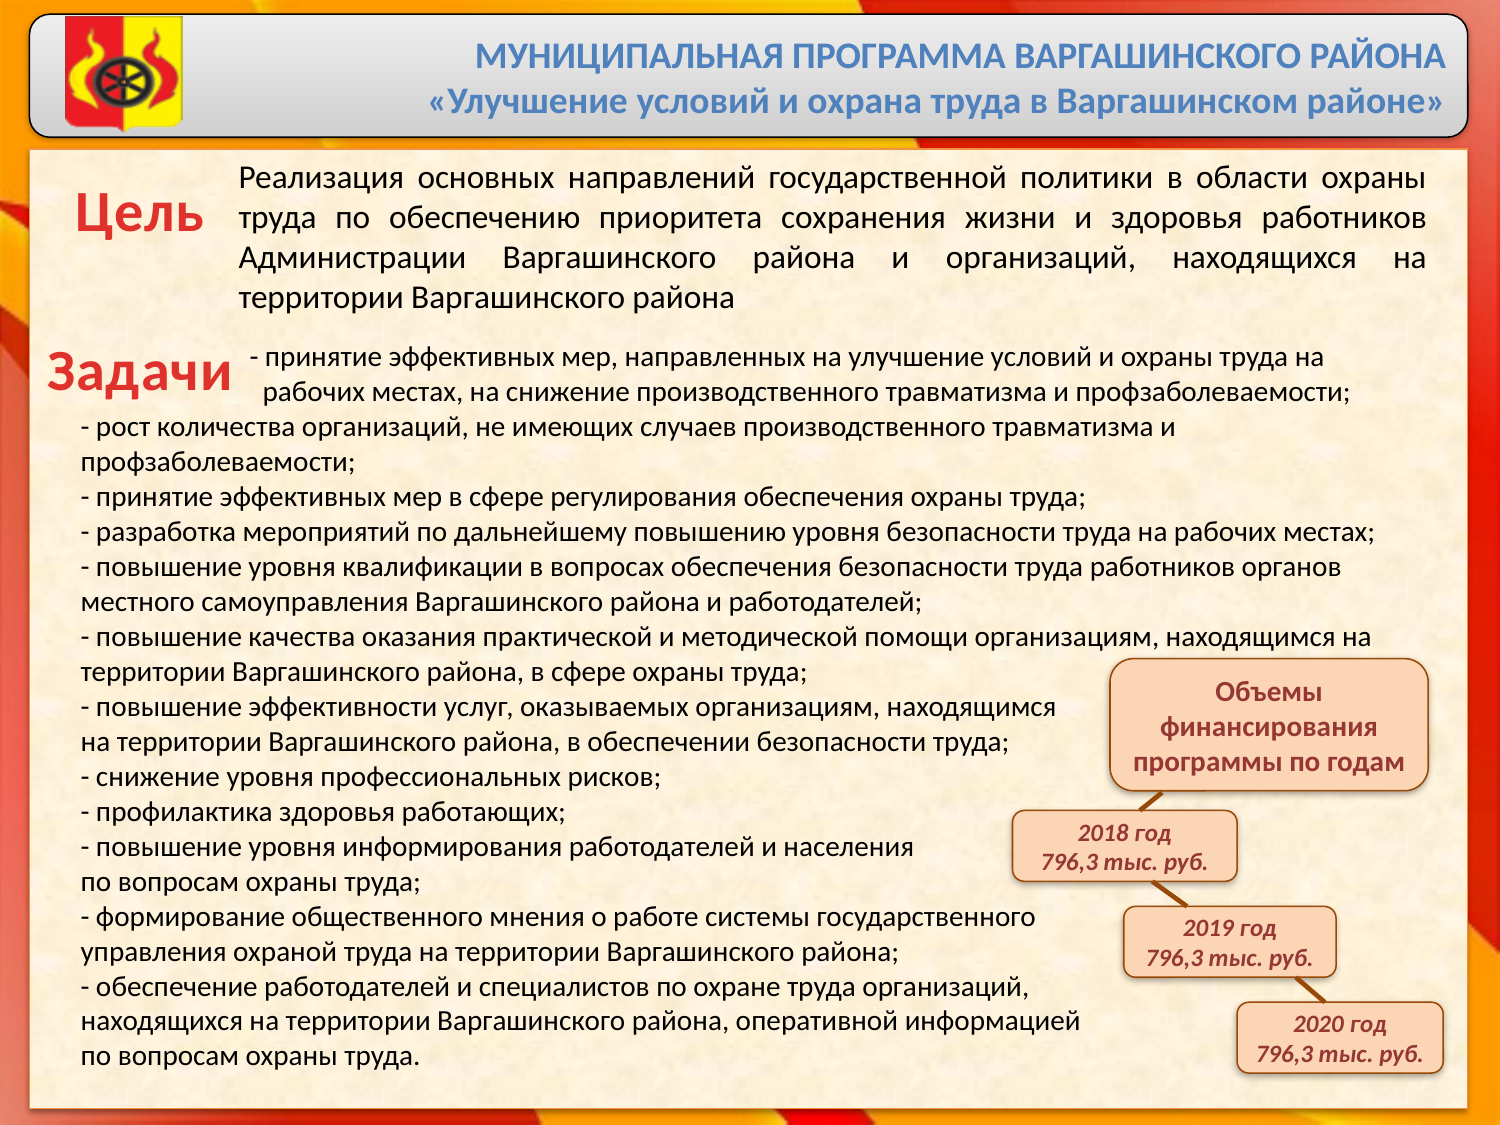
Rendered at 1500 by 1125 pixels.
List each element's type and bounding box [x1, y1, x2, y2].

text_box [1139, 792, 1163, 811]
picture [0, 0, 1500, 1125]
text_box [1152, 881, 1188, 907]
text_box [1295, 977, 1326, 1003]
